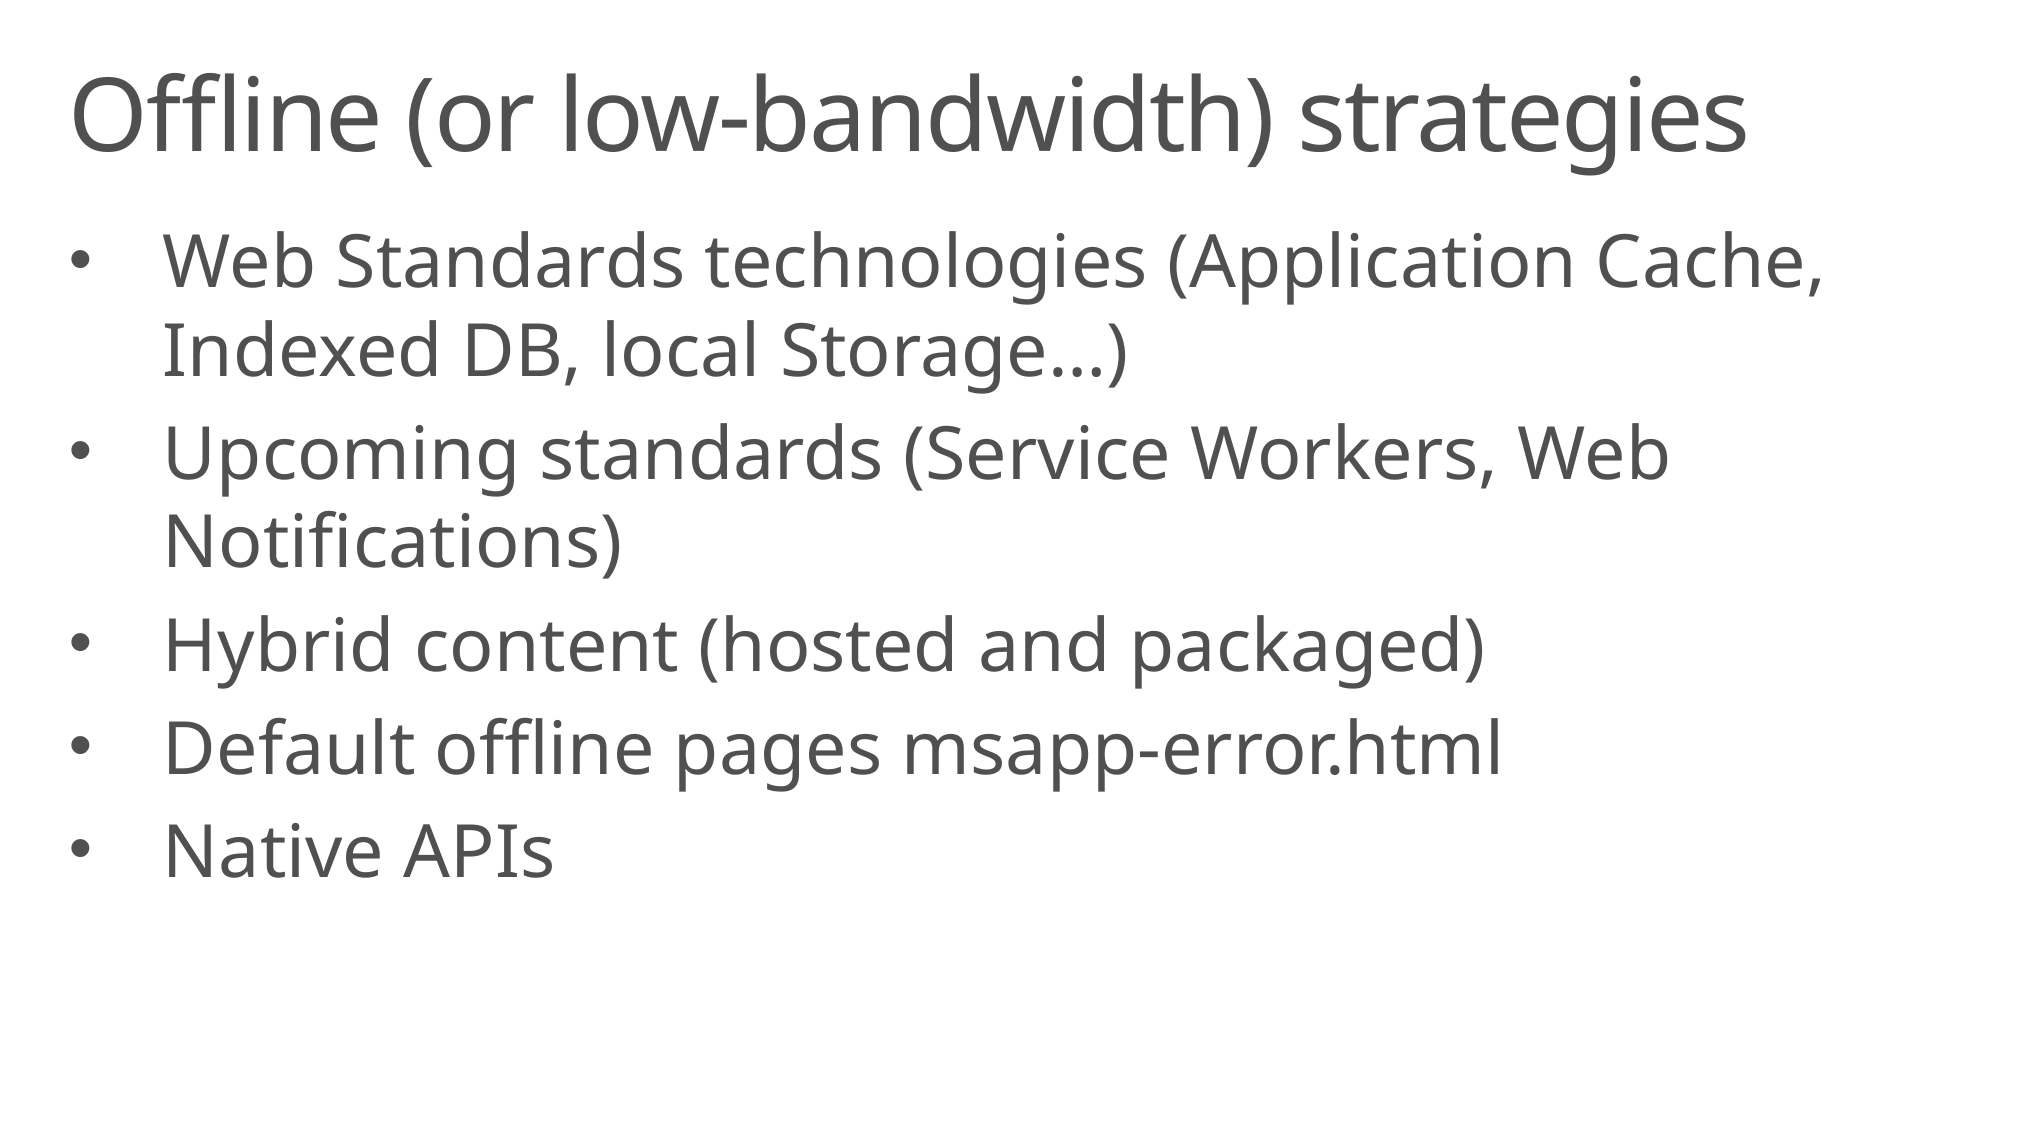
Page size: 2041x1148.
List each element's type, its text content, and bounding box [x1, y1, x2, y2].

list Web Standards technologies (Application Cache, Indexed DB, local Storage…) Upcoming standards (Service Workers, Web Notifications) Hybrid content (hosted and packaged) Default offline pages msapp-error.html Native APIs [45, 198, 1996, 912]
title Offline (or low-bandwidth) strategies [45, 48, 1996, 198]
